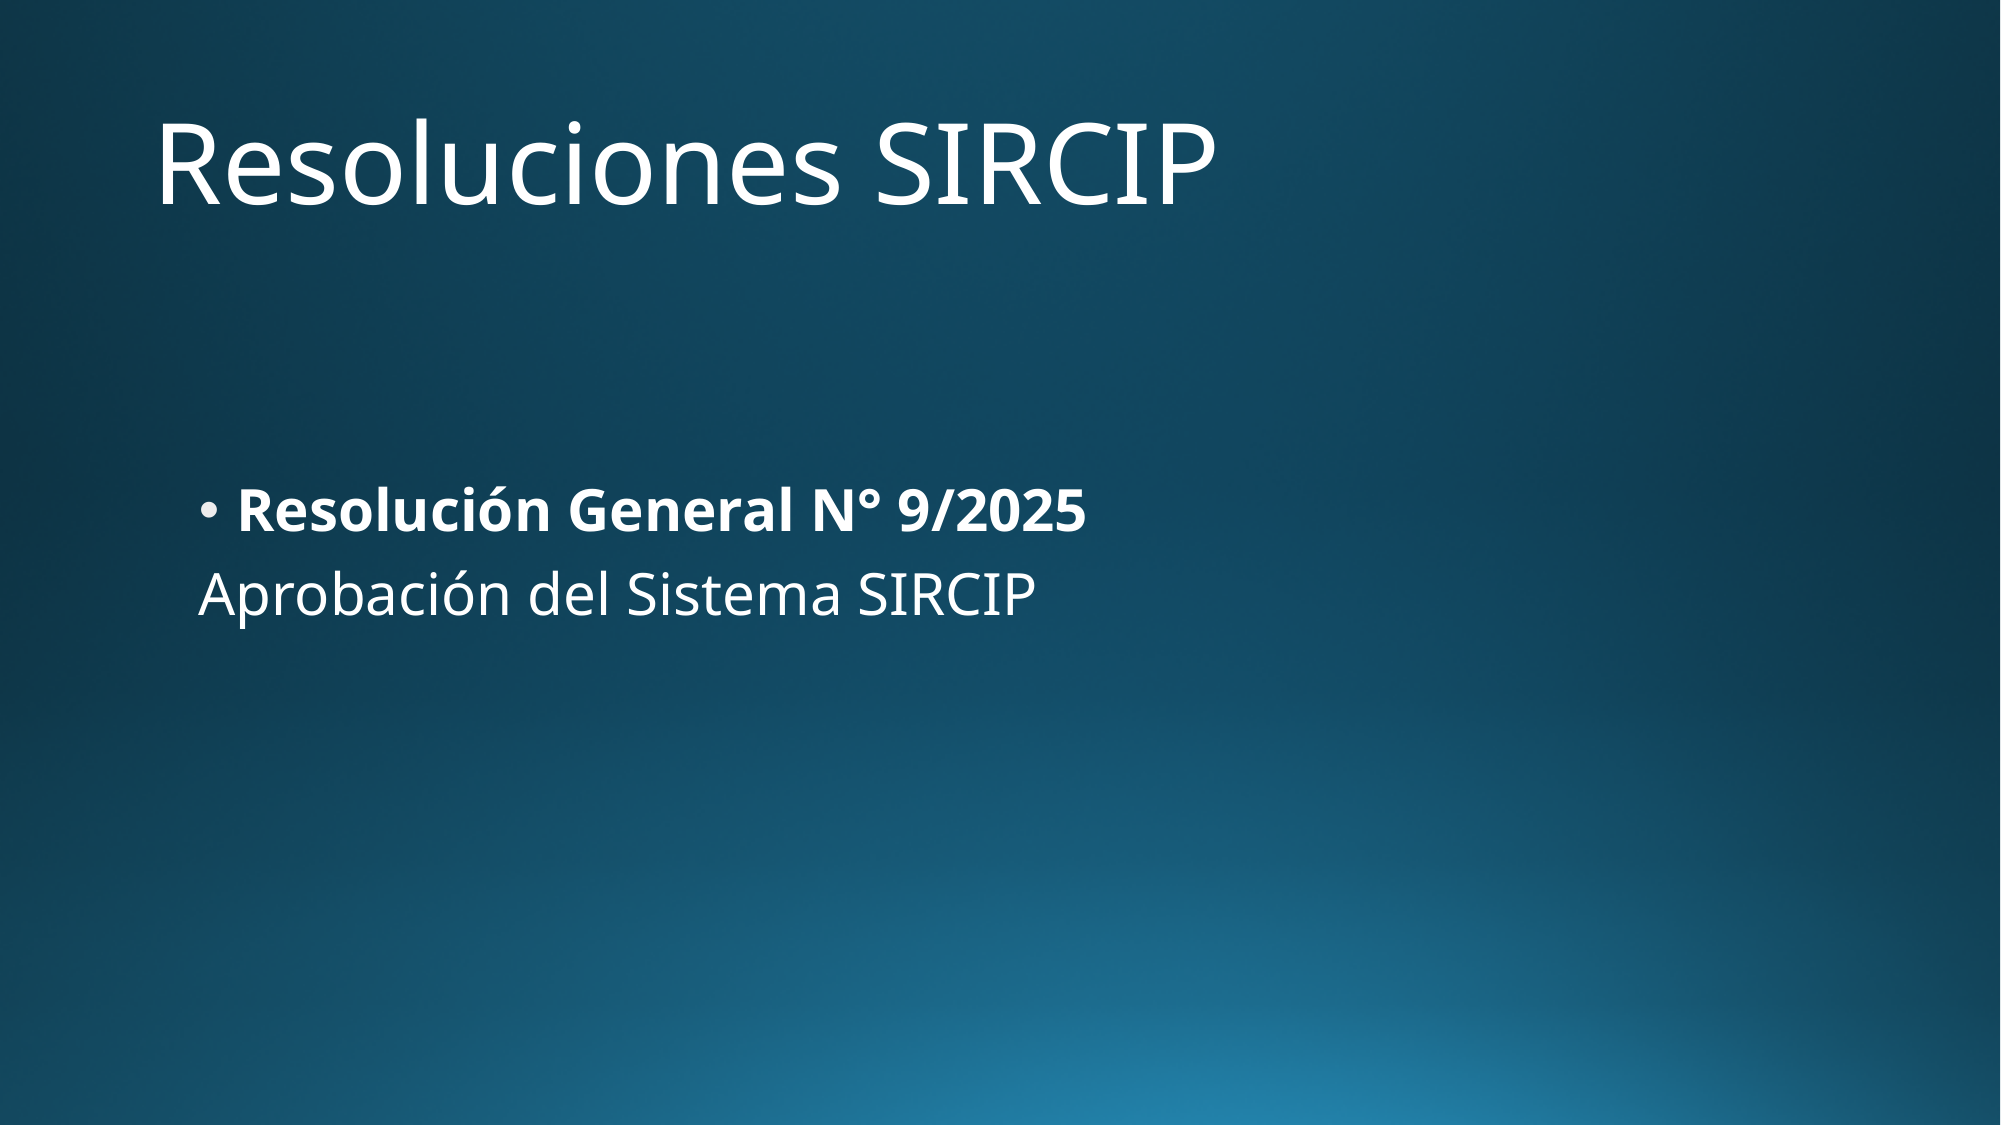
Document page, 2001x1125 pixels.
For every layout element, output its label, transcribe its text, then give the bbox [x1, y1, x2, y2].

picture [0, 0, 2001, 1125]
list Resolución General N° 9/2025 Aprobación del Sistema SIRCIP [183, 299, 1863, 1014]
title Resoluciones SIRCIP [137, 59, 1863, 278]
